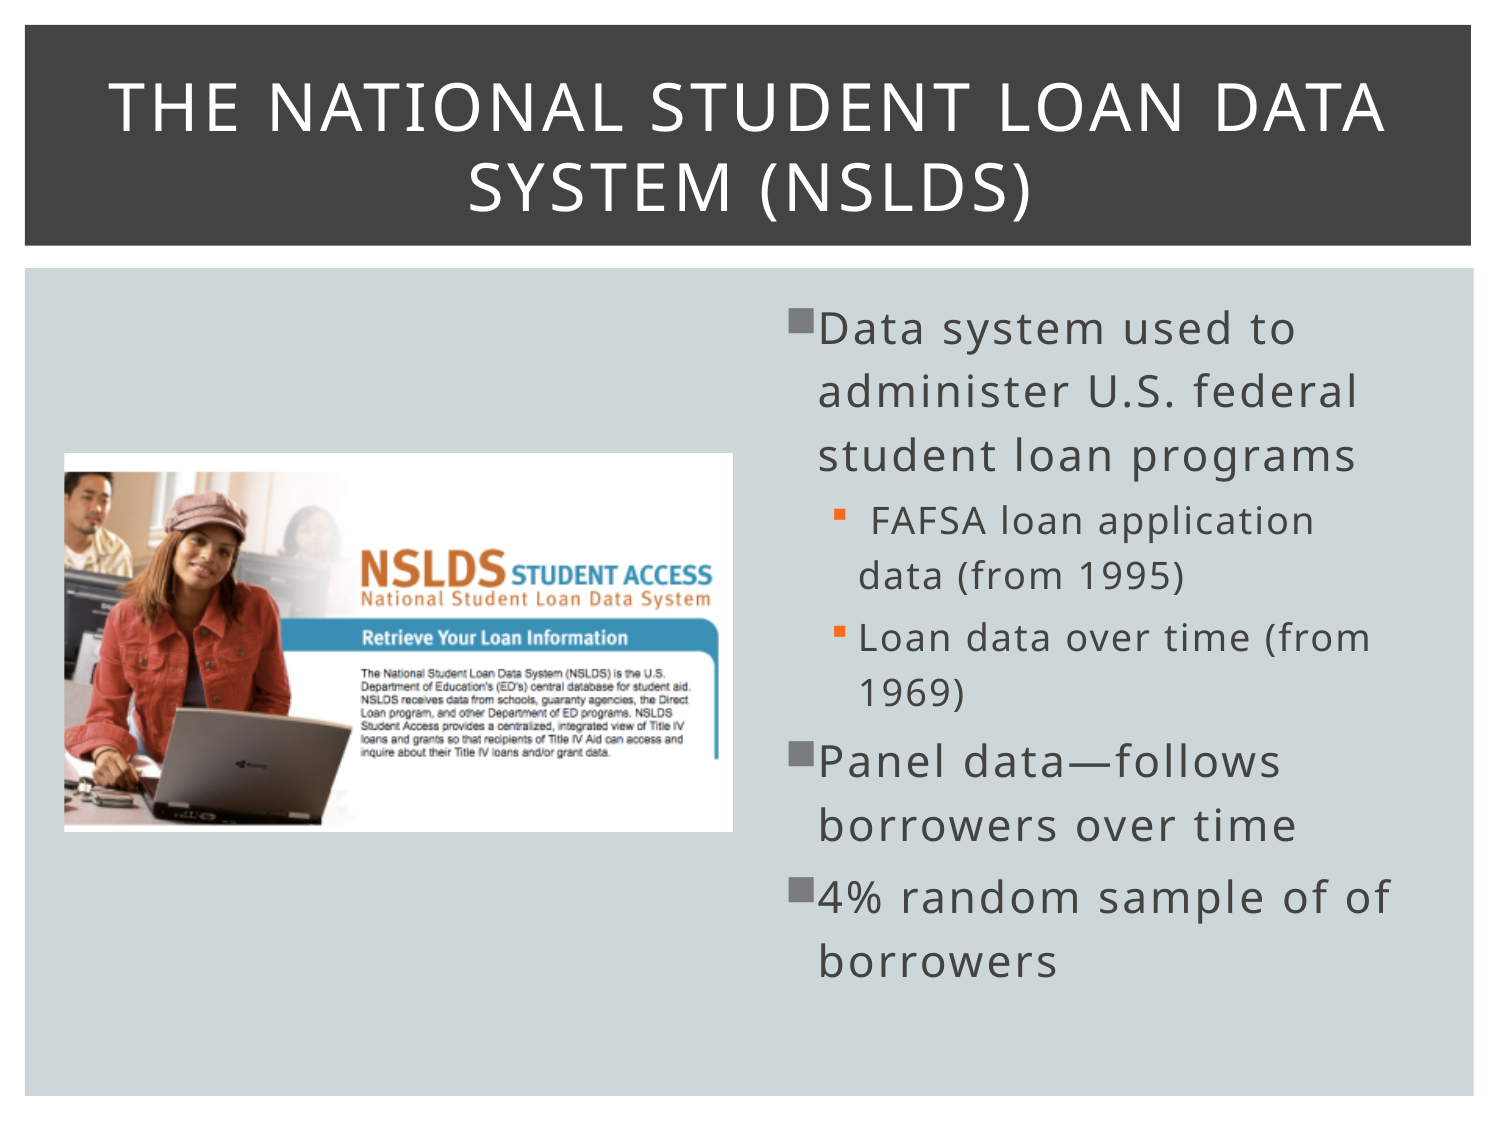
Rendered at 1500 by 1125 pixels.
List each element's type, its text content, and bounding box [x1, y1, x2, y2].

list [63, 452, 734, 833]
list Data system used to administer U.S. federal student loan programs FAFSA loan application data (from 1995) Loan data over time (from 1969) Panel data—follows borrowers over time 4% random sample of of borrowers [762, 281, 1425, 1005]
title The National Student Loan Data System (NSLDS) [62, 58, 1438, 232]
